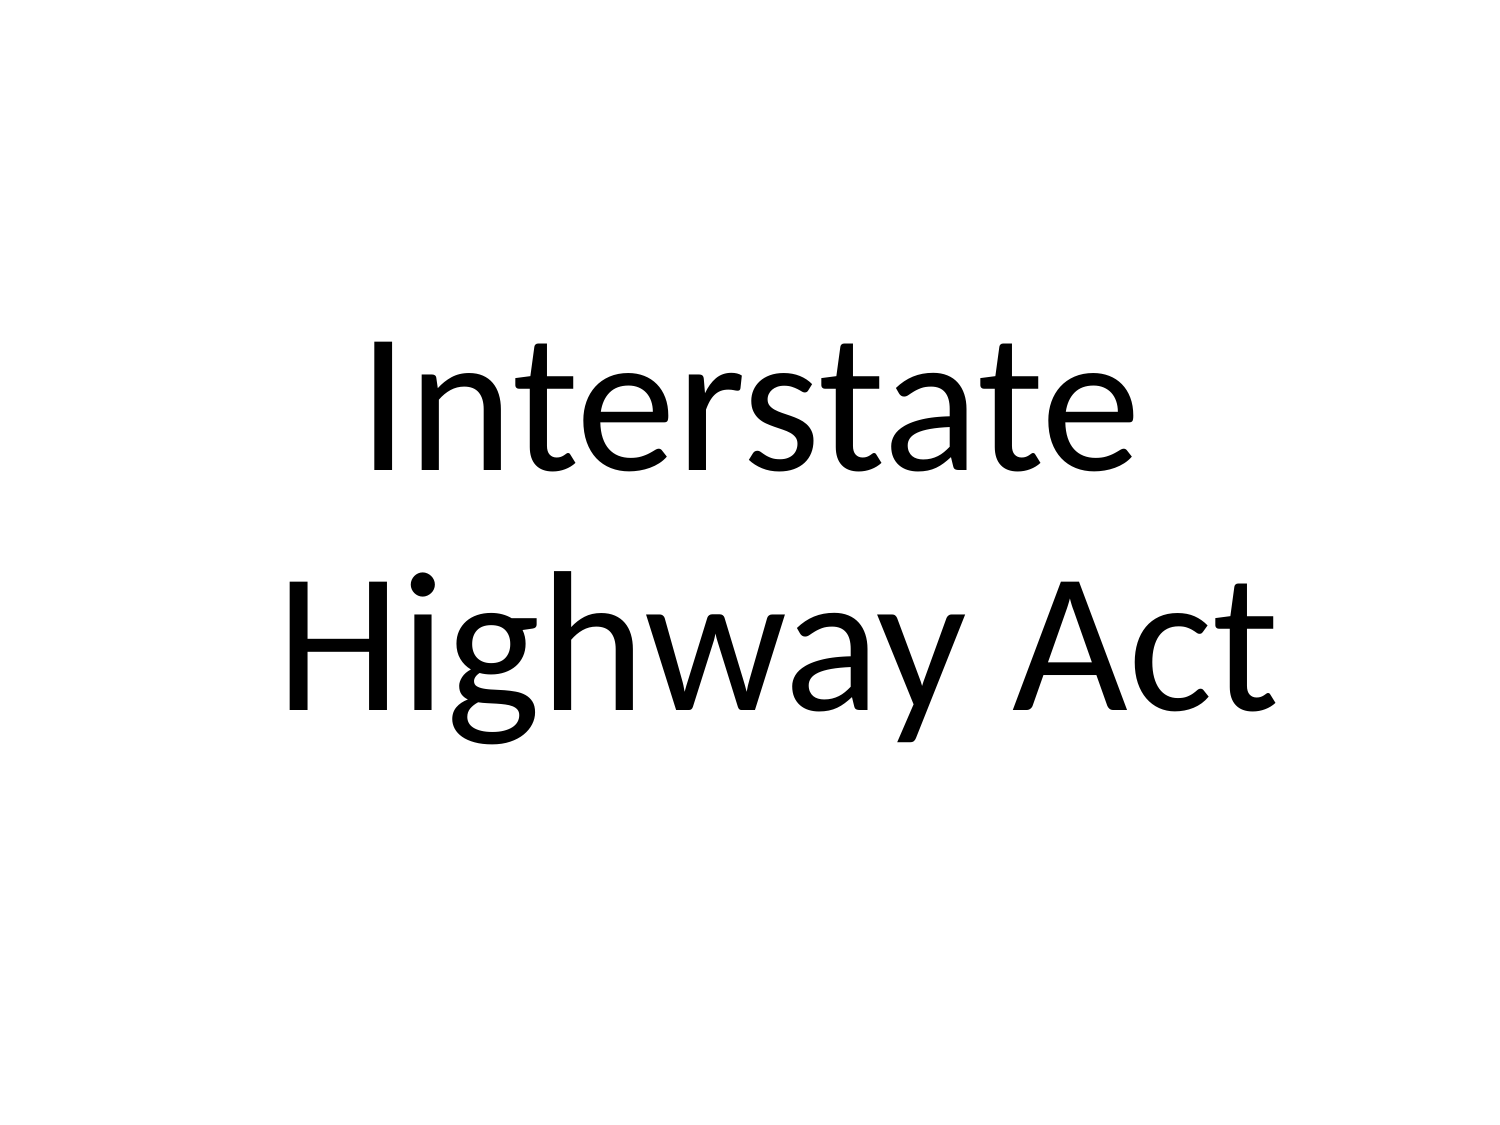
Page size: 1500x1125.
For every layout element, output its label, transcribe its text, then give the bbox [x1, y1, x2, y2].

list Interstate Highway Act [75, 262, 1425, 1005]
